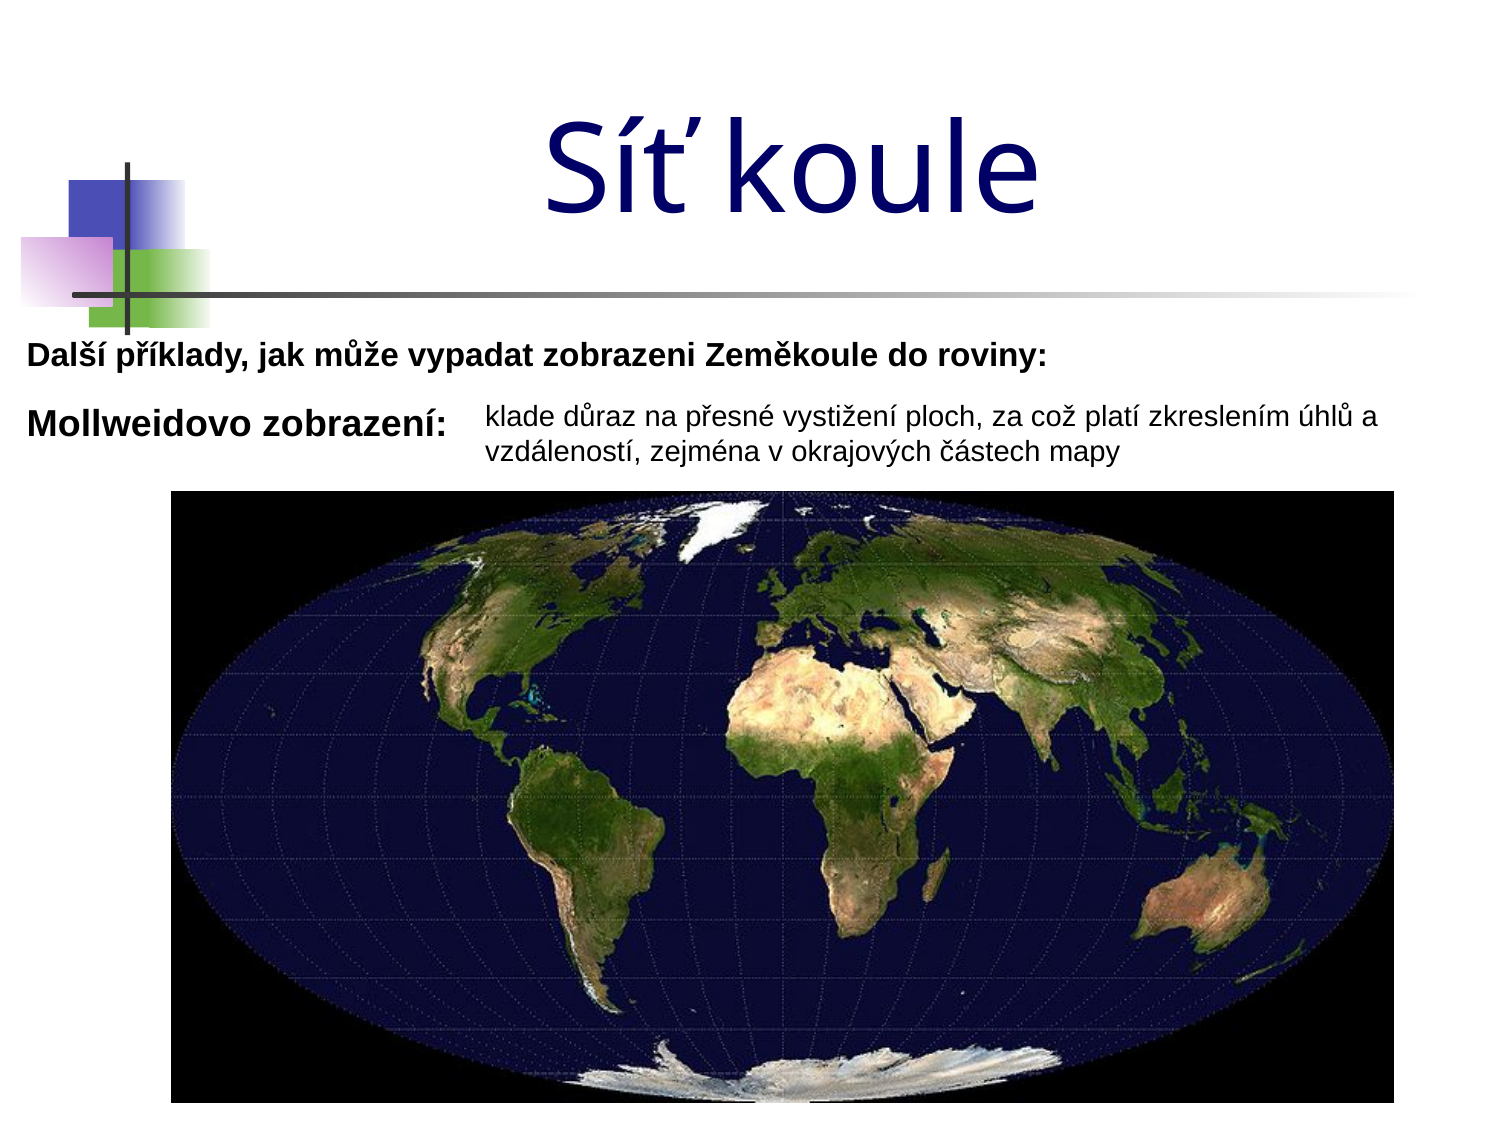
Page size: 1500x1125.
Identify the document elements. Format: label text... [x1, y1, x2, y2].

text_box klade důraz na přesné vystižení ploch, za což platí zkreslením úhlů a vzdáleností, zejména v okrajových částech mapy [470, 389, 1500, 475]
text_box Další příklady, jak může vypadat zobrazeni Zeměkoule do roviny: [11, 326, 1476, 421]
text_box Síť koule [115, 42, 1471, 283]
picture [170, 491, 1394, 1104]
text_box Mollweidovo zobrazení: [11, 391, 467, 452]
